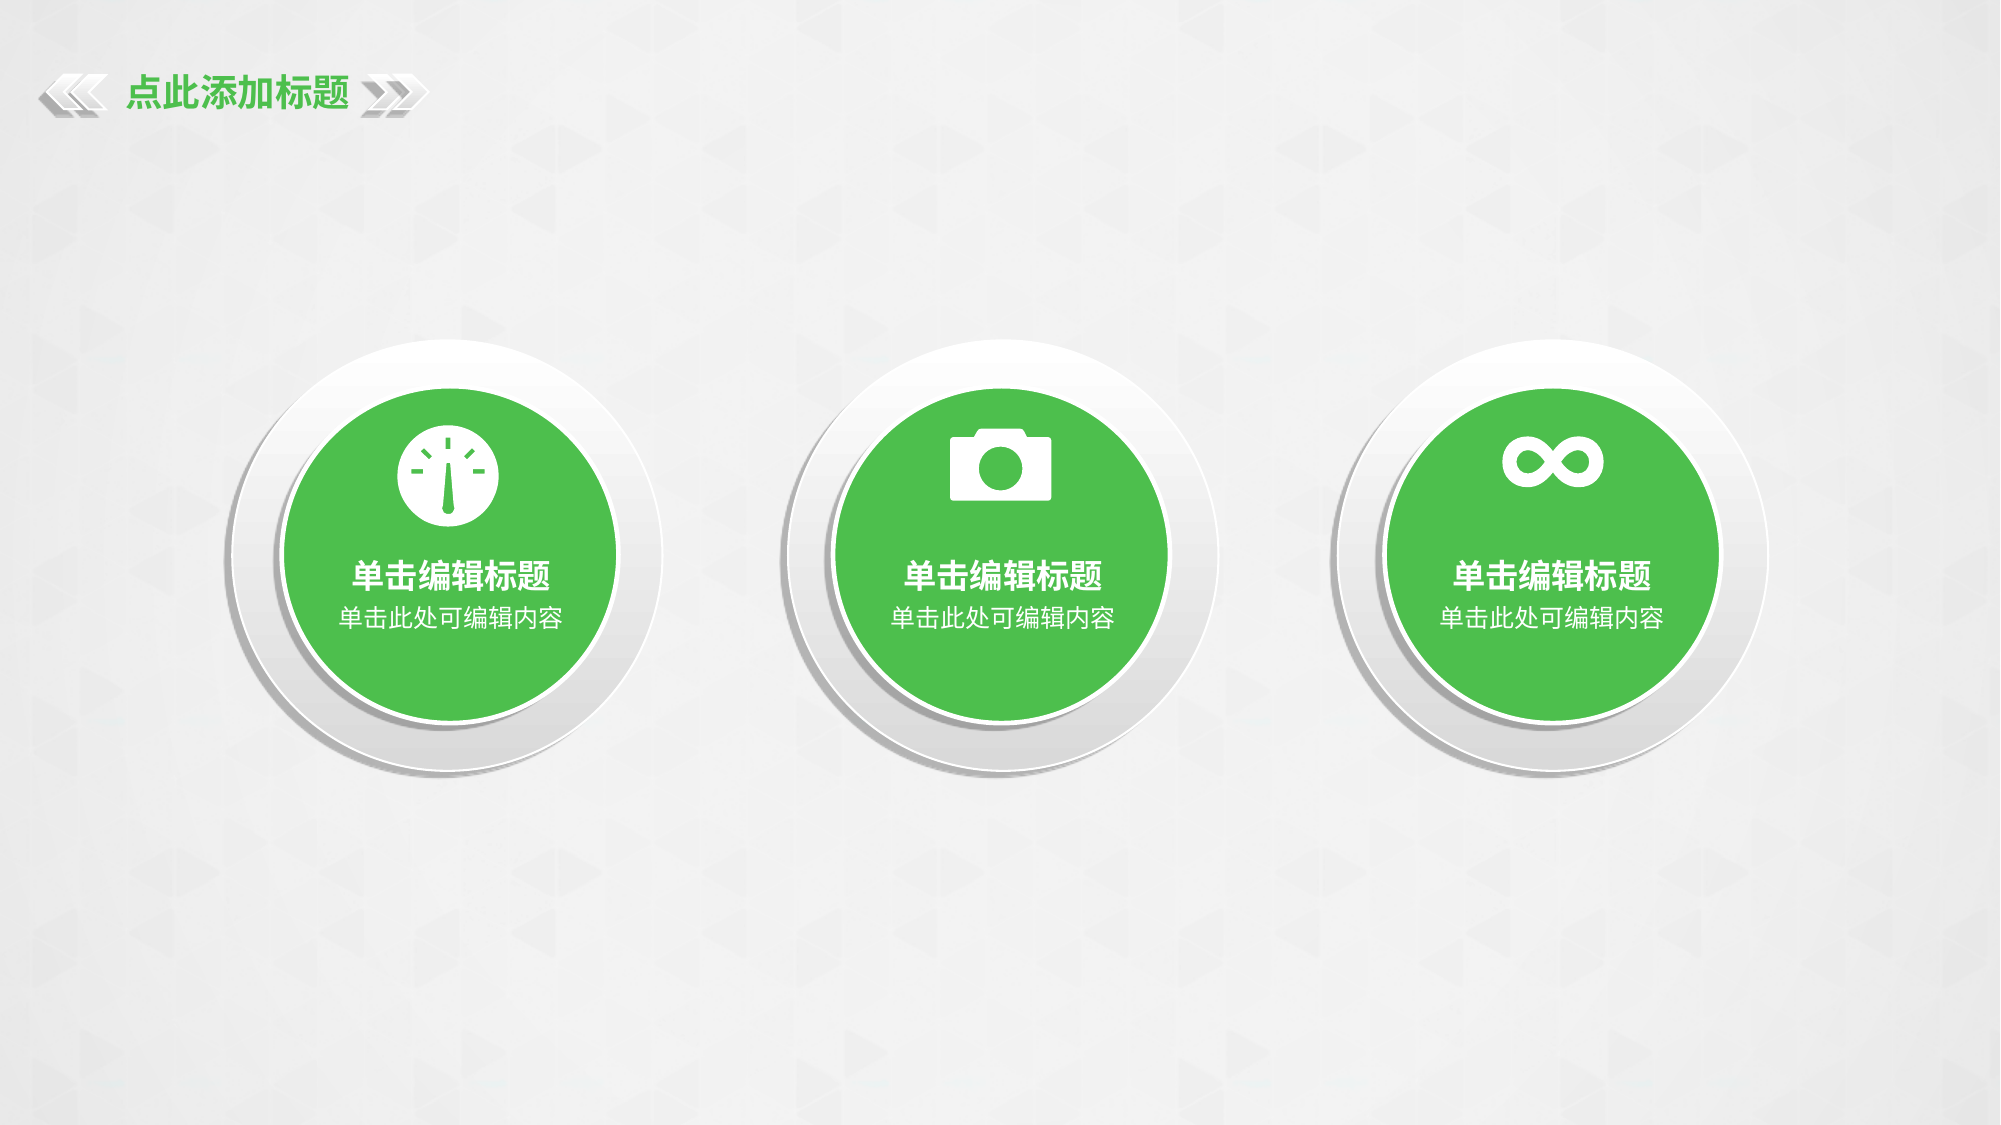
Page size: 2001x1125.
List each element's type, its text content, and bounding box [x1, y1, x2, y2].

text_box 单击此处可编辑内容 [890, 602, 1146, 633]
text_box [950, 428, 1052, 501]
text_box [1337, 340, 1769, 771]
text_box 单击此处可编辑内容 [1439, 602, 1694, 633]
text_box [788, 340, 1219, 771]
text_box 单击编辑标题 [338, 555, 565, 596]
text_box [1384, 386, 1722, 724]
text_box 单击此处可编辑内容 [339, 602, 594, 633]
text_box [232, 340, 663, 771]
picture [0, 0, 2001, 1125]
text_box [833, 386, 1171, 724]
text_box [46, 61, 429, 123]
text_box 单击编辑标题 [890, 555, 1117, 596]
text_box [397, 425, 499, 527]
text_box 单击编辑标题 [1438, 555, 1665, 596]
text_box [1502, 436, 1604, 488]
text_box [281, 386, 619, 724]
